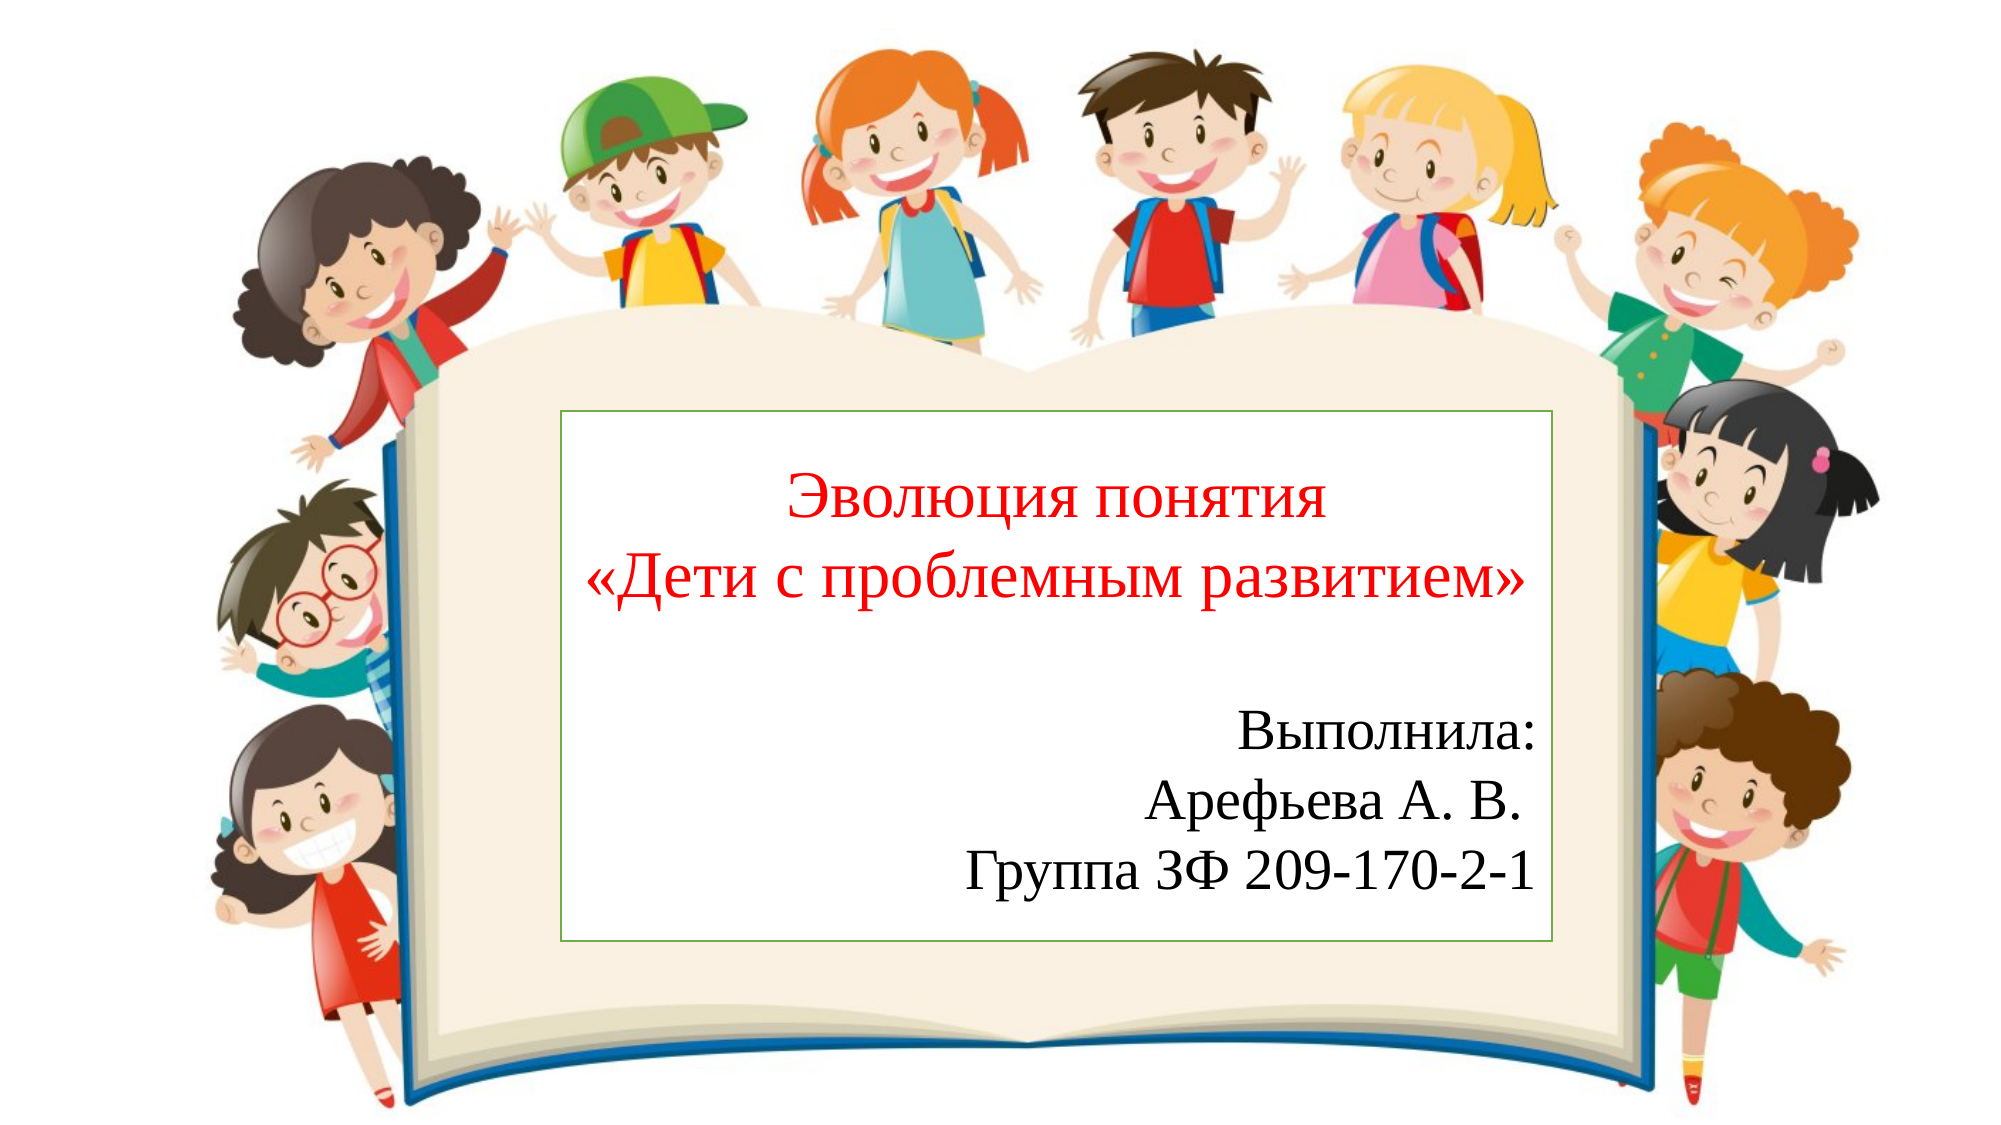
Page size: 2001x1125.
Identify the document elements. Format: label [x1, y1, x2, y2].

picture [194, 28, 1898, 1125]
